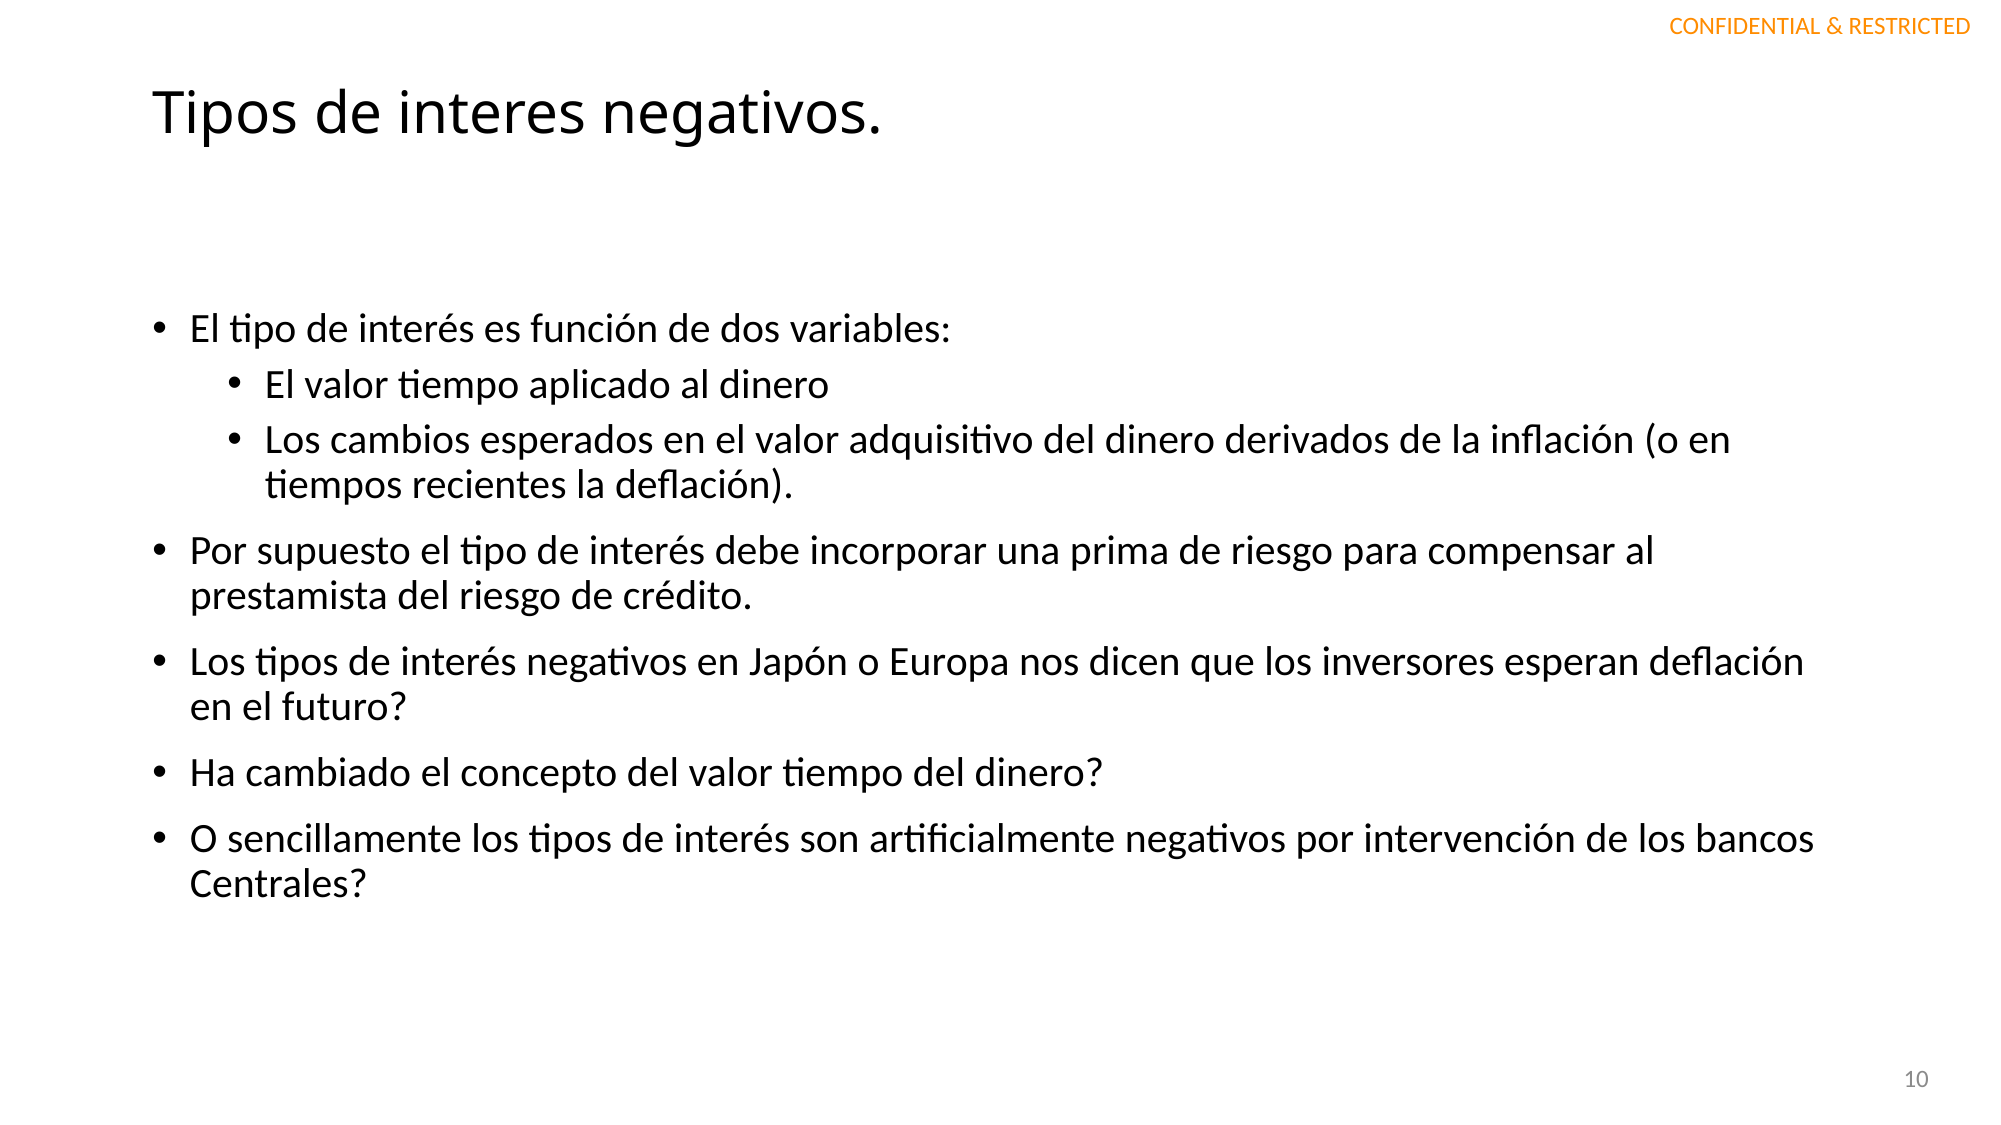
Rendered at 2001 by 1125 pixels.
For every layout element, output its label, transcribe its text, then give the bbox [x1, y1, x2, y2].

list El tipo de interés es función de dos variables: El valor tiempo aplicado al dinero Los cambios esperados en el valor adquisitivo del dinero derivados de la inflación (o en tiempos recientes la deflación). Por supuesto el tipo de interés debe incorporar una prima de riesgo para compensar al prestamista del riesgo de crédito. Los tipos de interés negativos en Japón o Europa nos dicen que los inversores esperan deflación en el futuro? Ha cambiado el concepto del valor tiempo del dinero? O sencillamente los tipos de interés son artificialmente negativos por intervención de los bancos Centrales? [137, 299, 1863, 1014]
footer 10 [1882, 1047, 1950, 1108]
title Tipos de interes negativos. [137, 59, 1863, 169]
